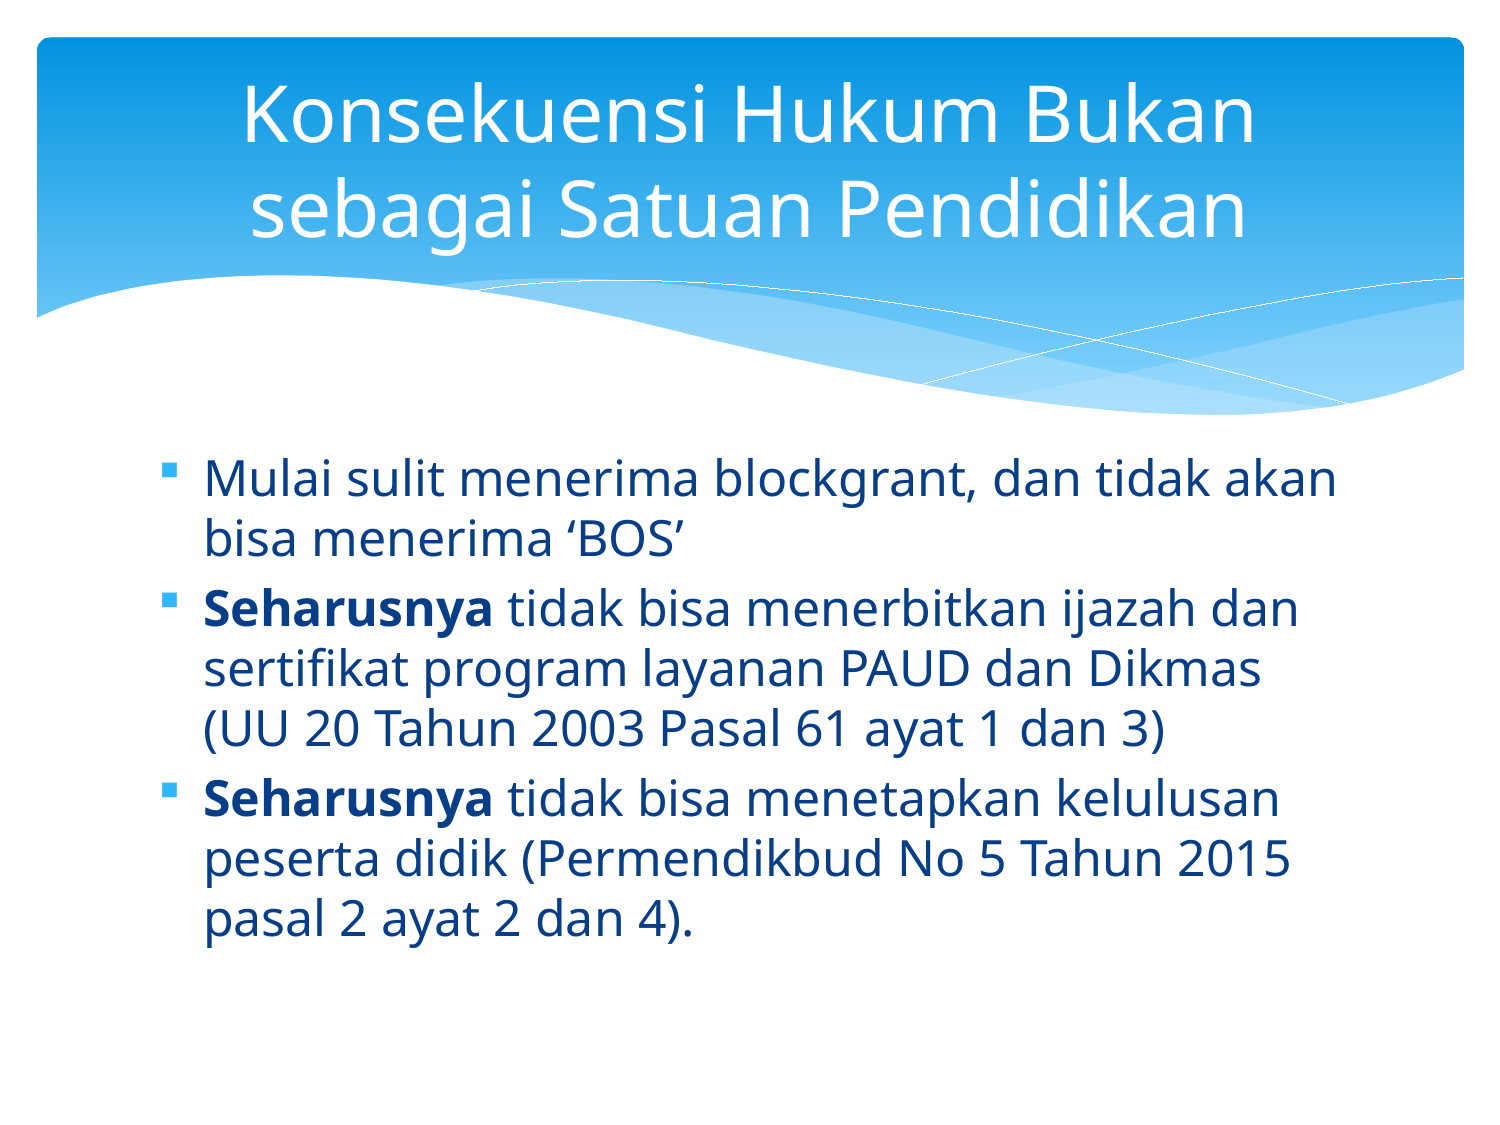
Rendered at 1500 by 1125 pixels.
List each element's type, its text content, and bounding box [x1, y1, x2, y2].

list Mulai sulit menerima blockgrant, dan tidak akan bisa menerima ‘BOS’ Seharusnya tidak bisa menerbitkan ijazah dan sertifikat program layanan PAUD dan Dikmas (UU 20 Tahun 2003 Pasal 61 ayat 1 dan 3) Seharusnya tidak bisa menetapkan kelulusan peserta didik (Permendikbud No 5 Tahun 2015 pasal 2 ayat 2 dan 4). [143, 438, 1359, 1005]
title Konsekuensi Hukum Bukan sebagai Satuan Pendidikan [75, 55, 1425, 261]
